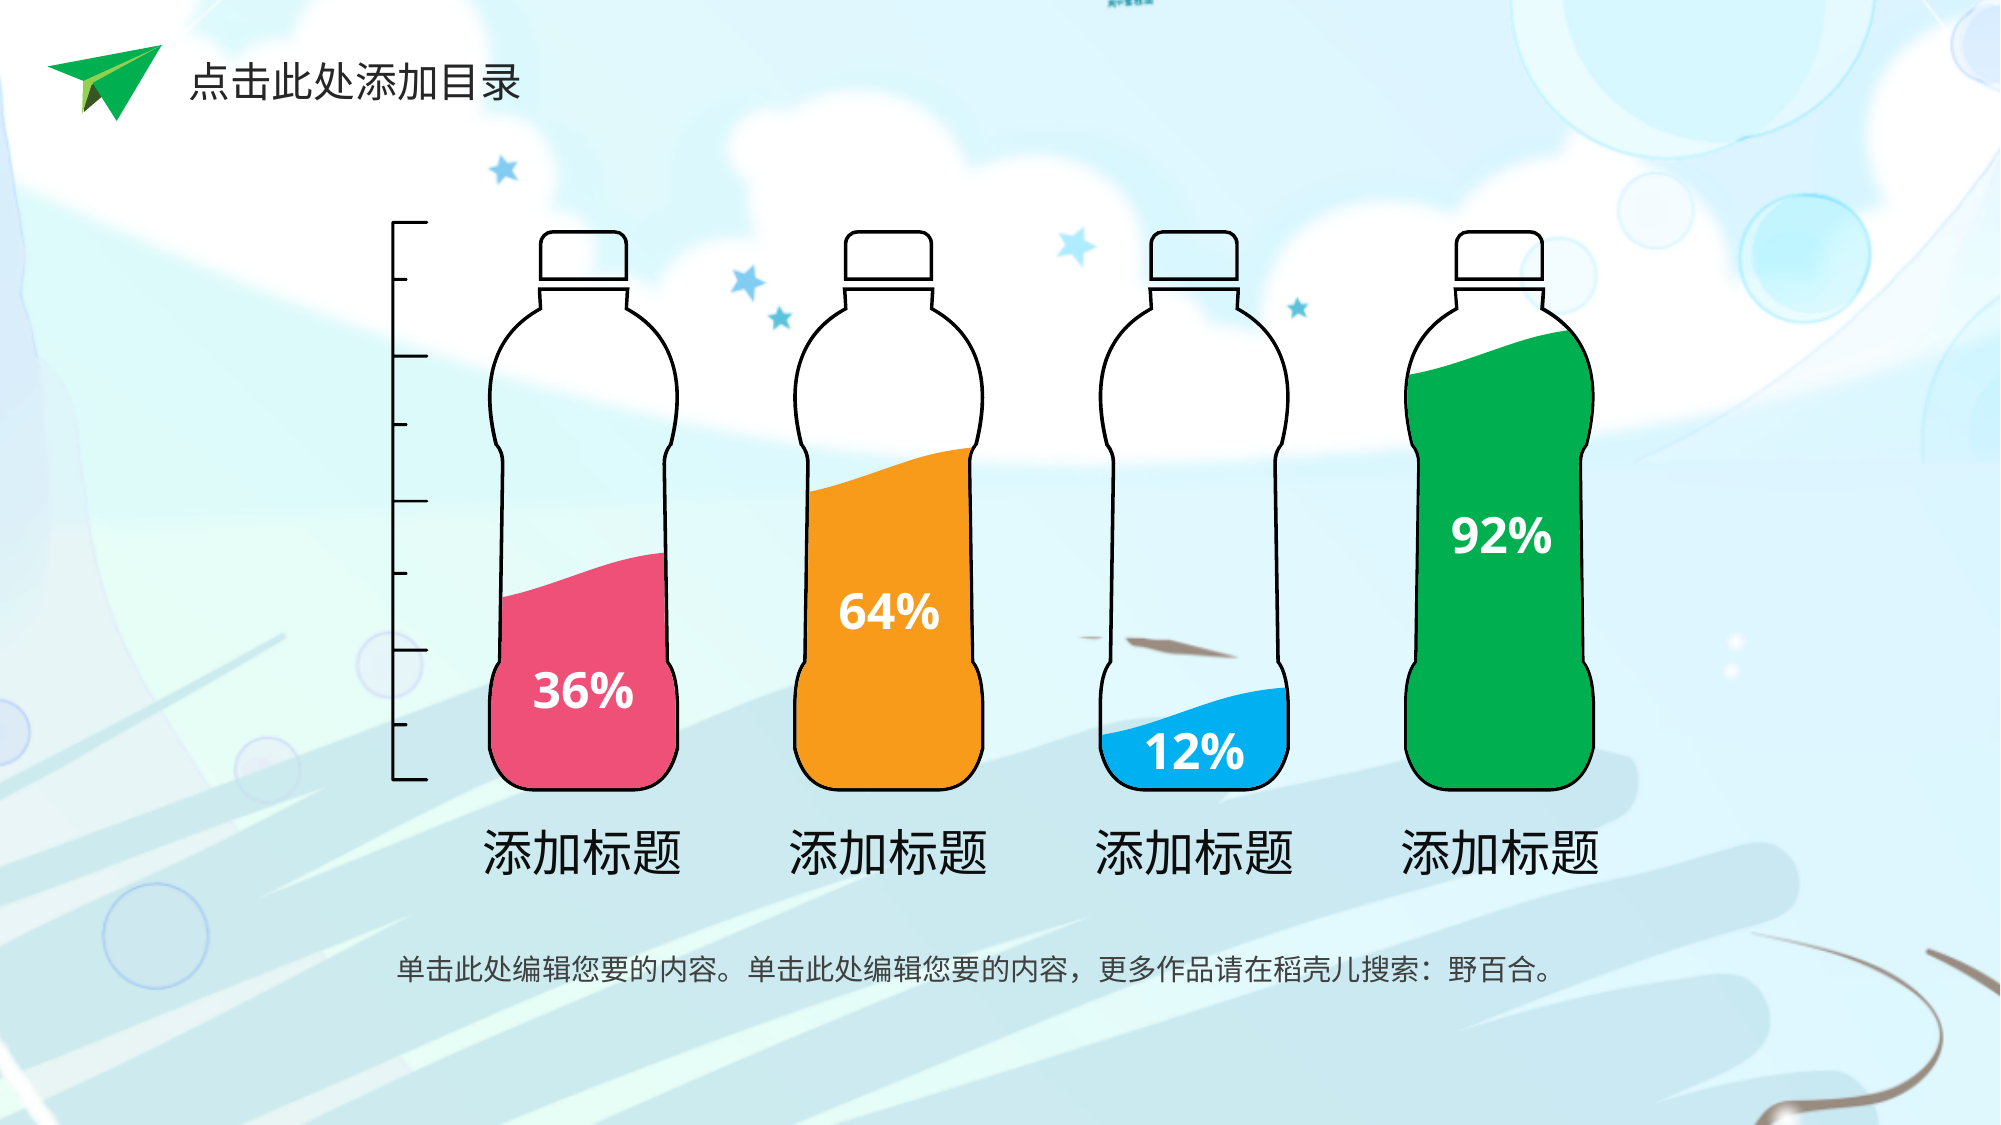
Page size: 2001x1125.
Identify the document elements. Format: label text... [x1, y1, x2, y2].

text_box [796, 447, 982, 789]
text_box [1098, 287, 1290, 792]
text_box [1102, 729, 1128, 785]
text_box 添加标题 [467, 814, 698, 889]
text_box 单击此处编辑您要的内容。单击此处编辑您要的内容，更多作品请在稻壳儿搜索：野百合。 [353, 951, 1609, 987]
text_box 36% [517, 651, 650, 726]
text_box [1149, 230, 1239, 281]
text_box [793, 287, 985, 792]
text_box [1404, 287, 1596, 792]
text_box 92% [1435, 496, 1568, 572]
text_box 点击此处添加目录 [173, 48, 576, 113]
text_box 添加标题 [773, 814, 1004, 889]
text_box [1182, 687, 1287, 785]
text_box 添加标题 [1079, 814, 1310, 889]
text_box [843, 230, 934, 281]
text_box 添加标题 [1385, 814, 1616, 889]
text_box [1454, 230, 1544, 281]
text_box 12% [1128, 712, 1261, 787]
text_box [491, 552, 676, 789]
text_box 64% [823, 571, 956, 647]
text_box [391, 220, 429, 782]
picture [0, 0, 2001, 1125]
text_box [538, 230, 629, 281]
text_box [1406, 330, 1592, 789]
text_box [487, 287, 680, 792]
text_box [47, 44, 163, 121]
